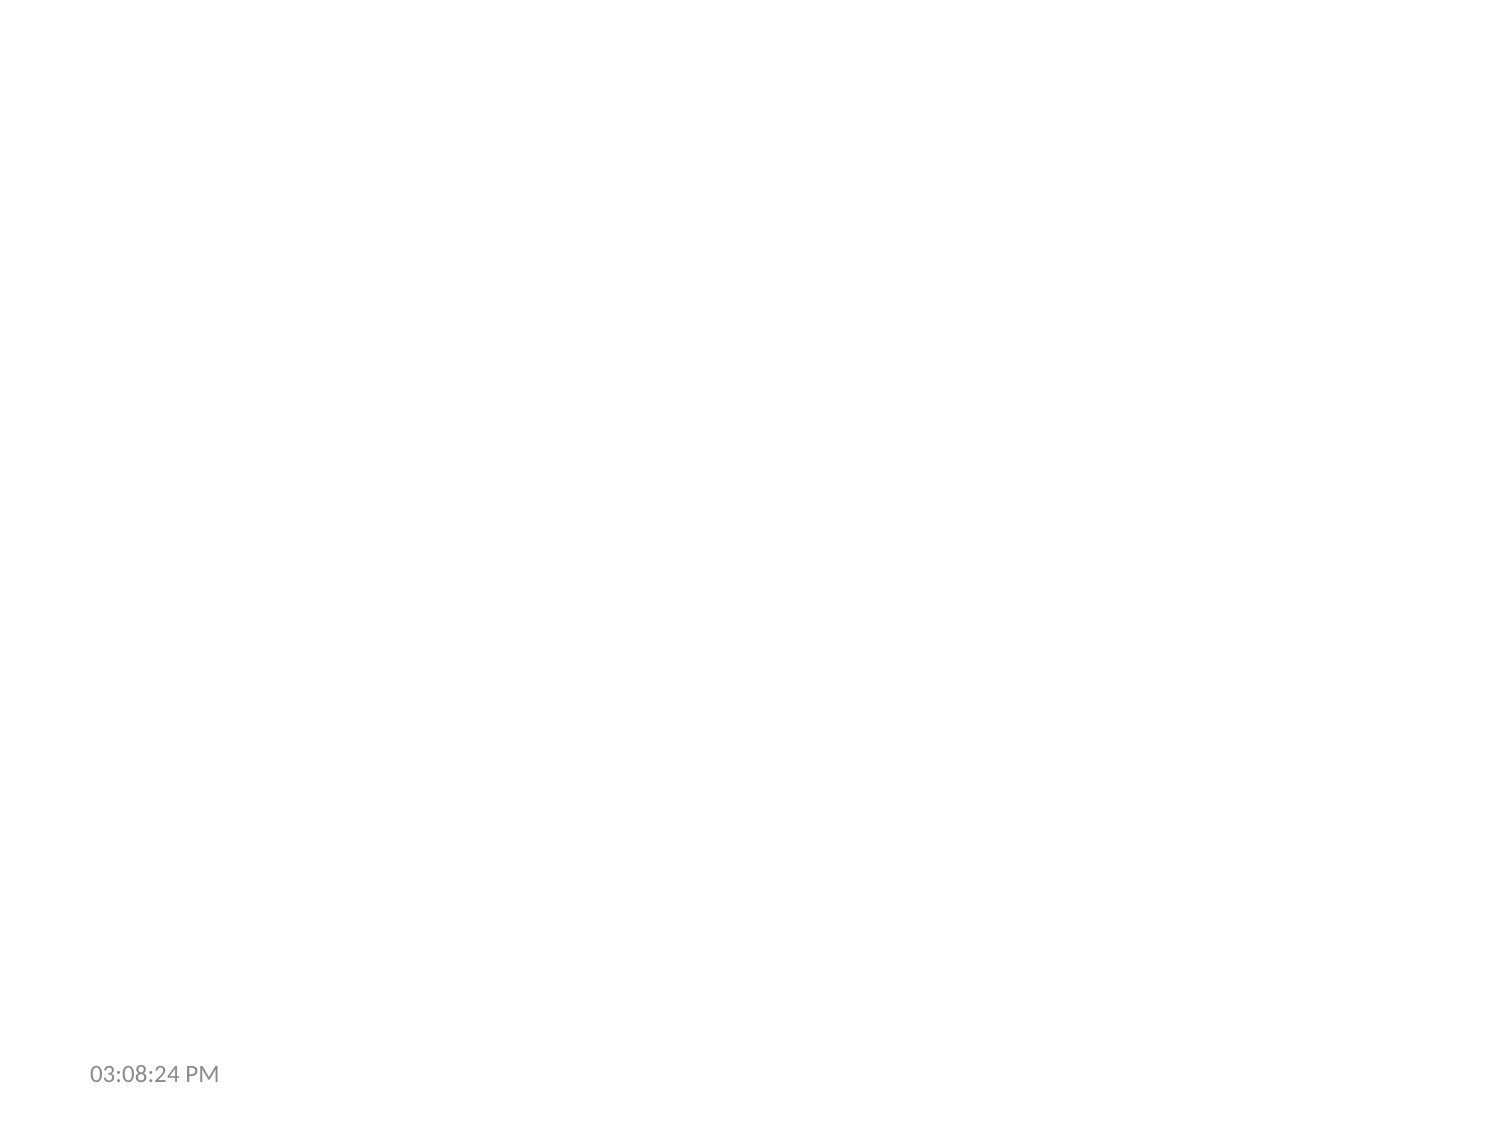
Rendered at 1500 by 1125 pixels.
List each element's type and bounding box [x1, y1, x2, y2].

slide_number [75, 1042, 425, 1103]
